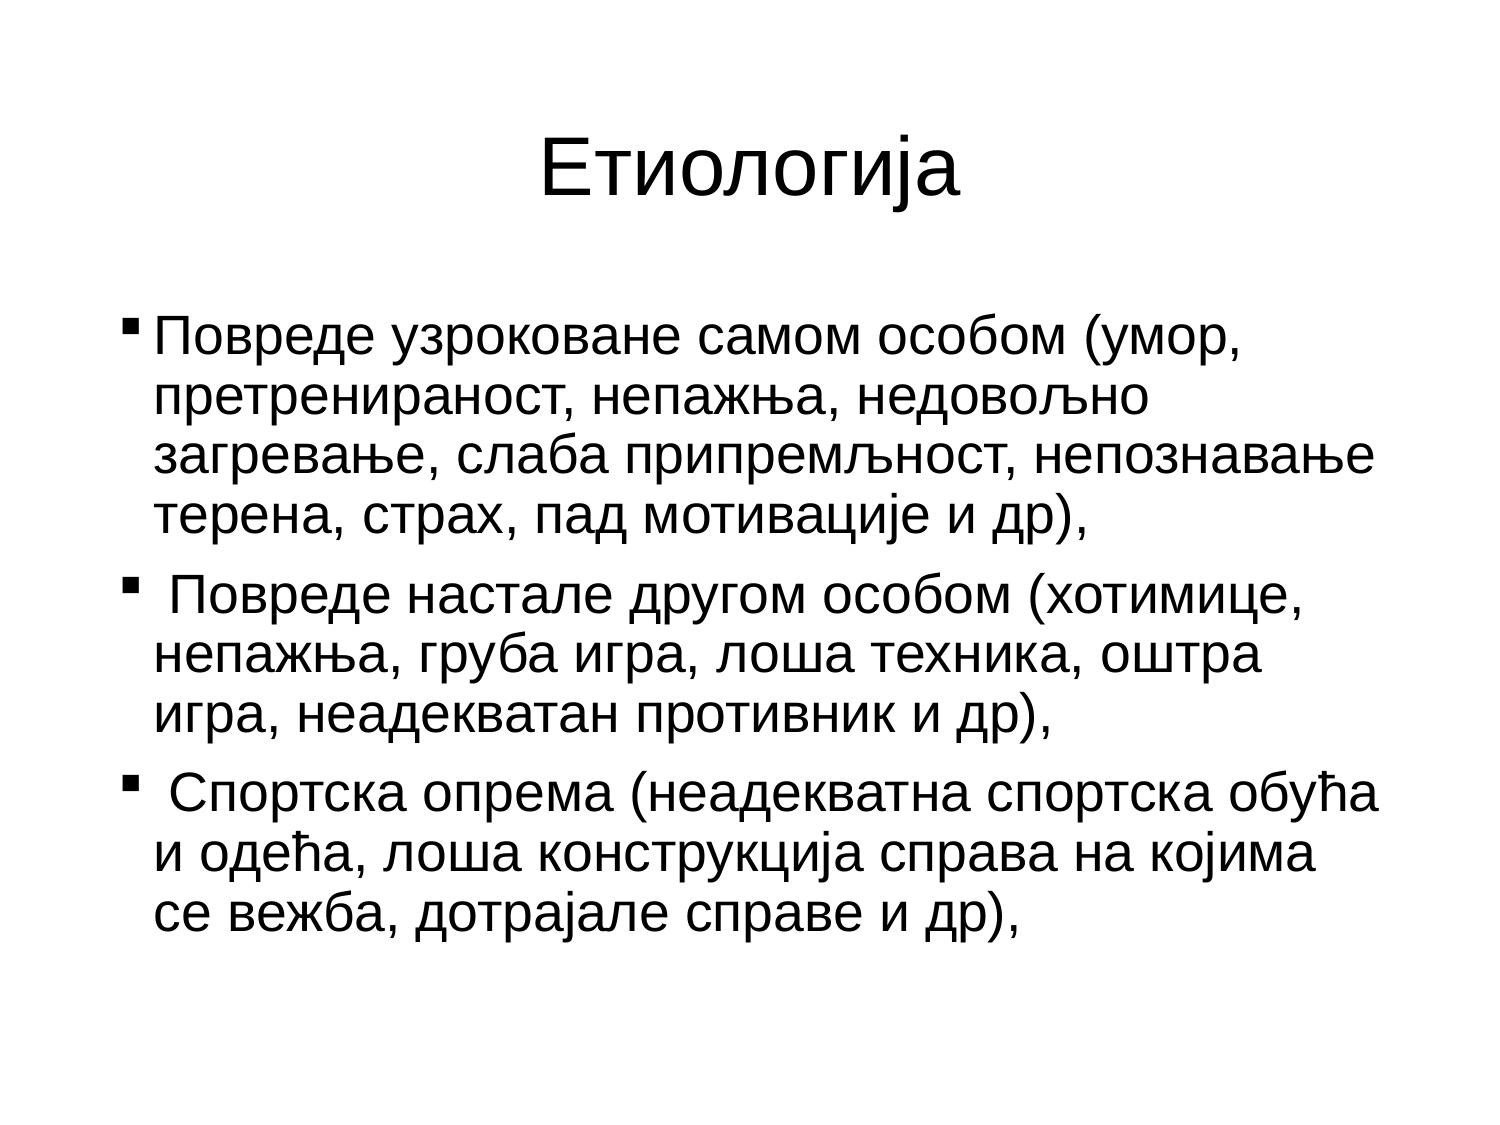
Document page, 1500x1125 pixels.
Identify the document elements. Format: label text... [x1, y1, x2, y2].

list Повреде узроковане самом особом (умор, претренираност, непажња, недовољно загревање, слаба припремљност, непознавање терена, страх, пад мотивације и др), Повреде настале другом особом (хотимице, непажња, груба игра, лоша техника, оштра игра, неадекватан противник и др), Спортска опрема (неадекватна спортска обућа и одећа, лоша конструкција справа на којима се вежба, дотрајале справе и др), [103, 299, 1397, 1014]
title Етиологија [103, 59, 1397, 278]
